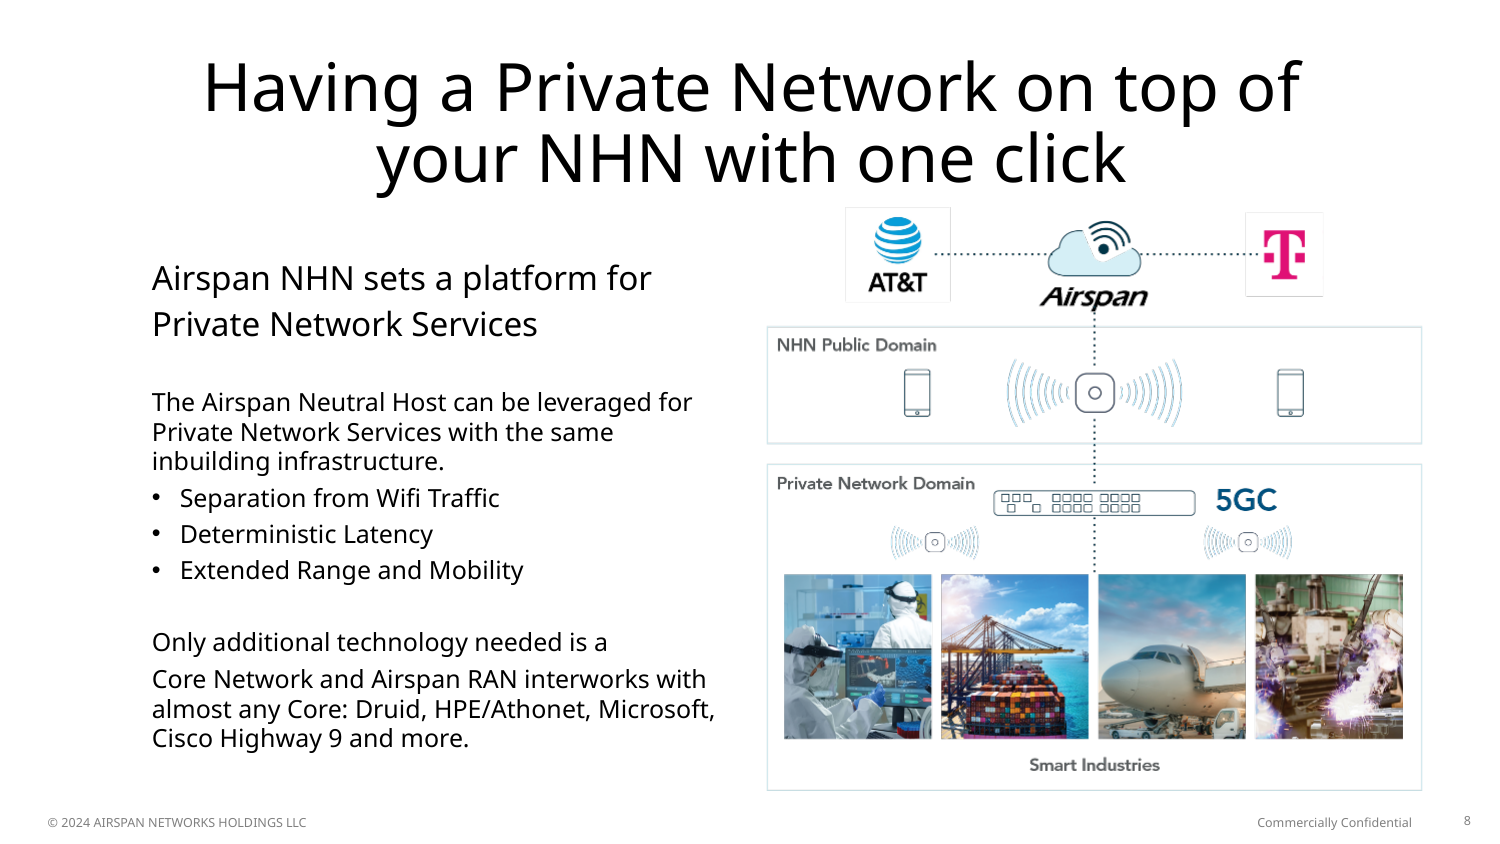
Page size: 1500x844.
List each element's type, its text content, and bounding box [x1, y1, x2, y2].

list Airspan NHN sets a platform for Private Network Services The Airspan Neutral Host can be leveraged for Private Network Services with the same inbuilding infrastructure. Separation from Wifi Traffic Deterministic Latency Extended Range and Mobility Only additional technology needed is a Core Network and Airspan RAN interworks with almost any Core: Druid, HPE/Athonet, Microsoft, Cisco Highway 9 and more. [137, 250, 740, 756]
picture [740, 188, 1448, 817]
list Having a Private Network on top of your NHN with one click [137, 46, 1368, 163]
